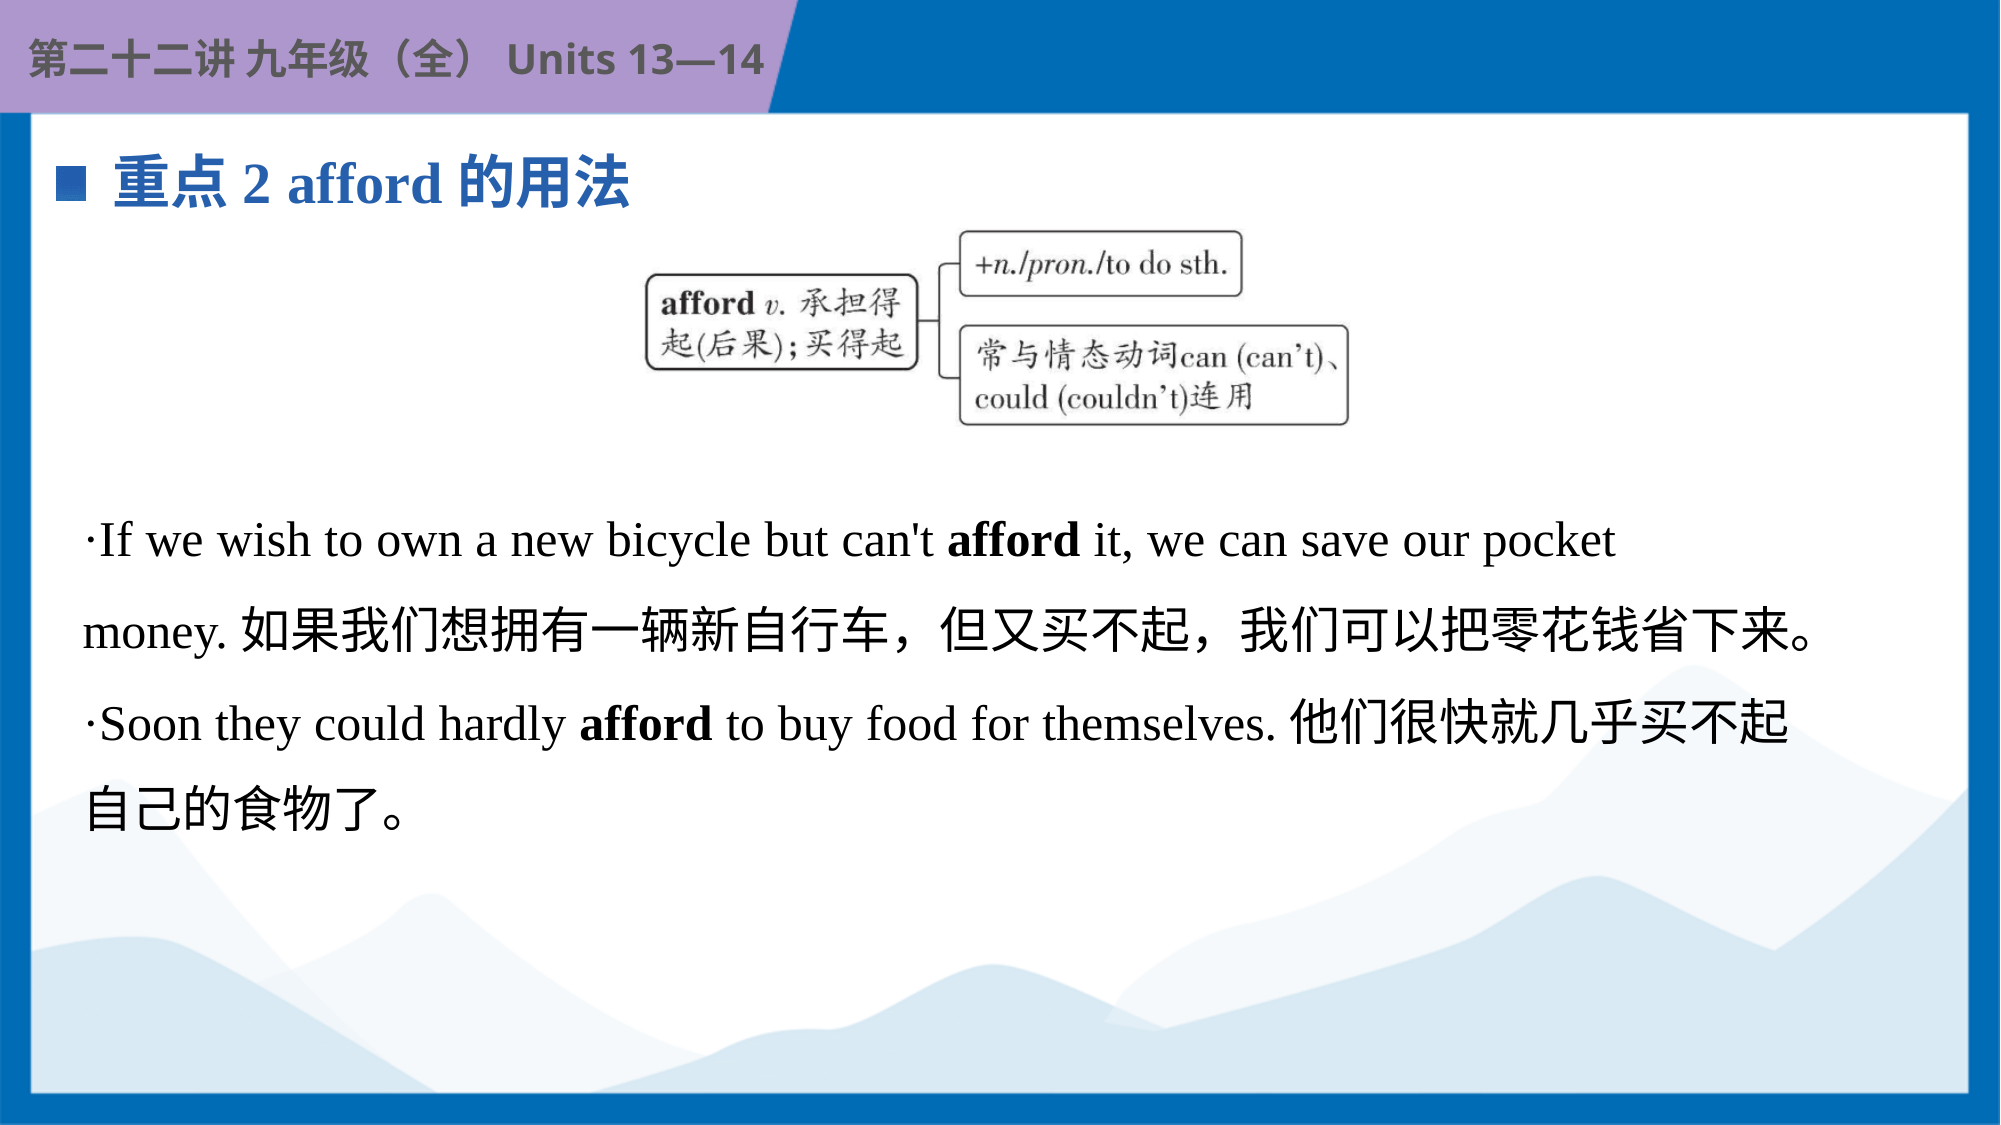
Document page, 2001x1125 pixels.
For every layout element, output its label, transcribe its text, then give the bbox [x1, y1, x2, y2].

text_box ·If we wish to own a new bicycle but can't afford it, we can save our pocket money.如果我们想拥有一辆新自行车，但又买不起，我们可以把零花钱省下来。 ·Soon they could hardly afford to buy food for themselves.他们很快就几乎买不起 自己的食物了。 [82, 474, 1917, 828]
text_box 重点2 afford的用法 [112, 144, 1917, 215]
picture [0, 0, 2000, 1125]
